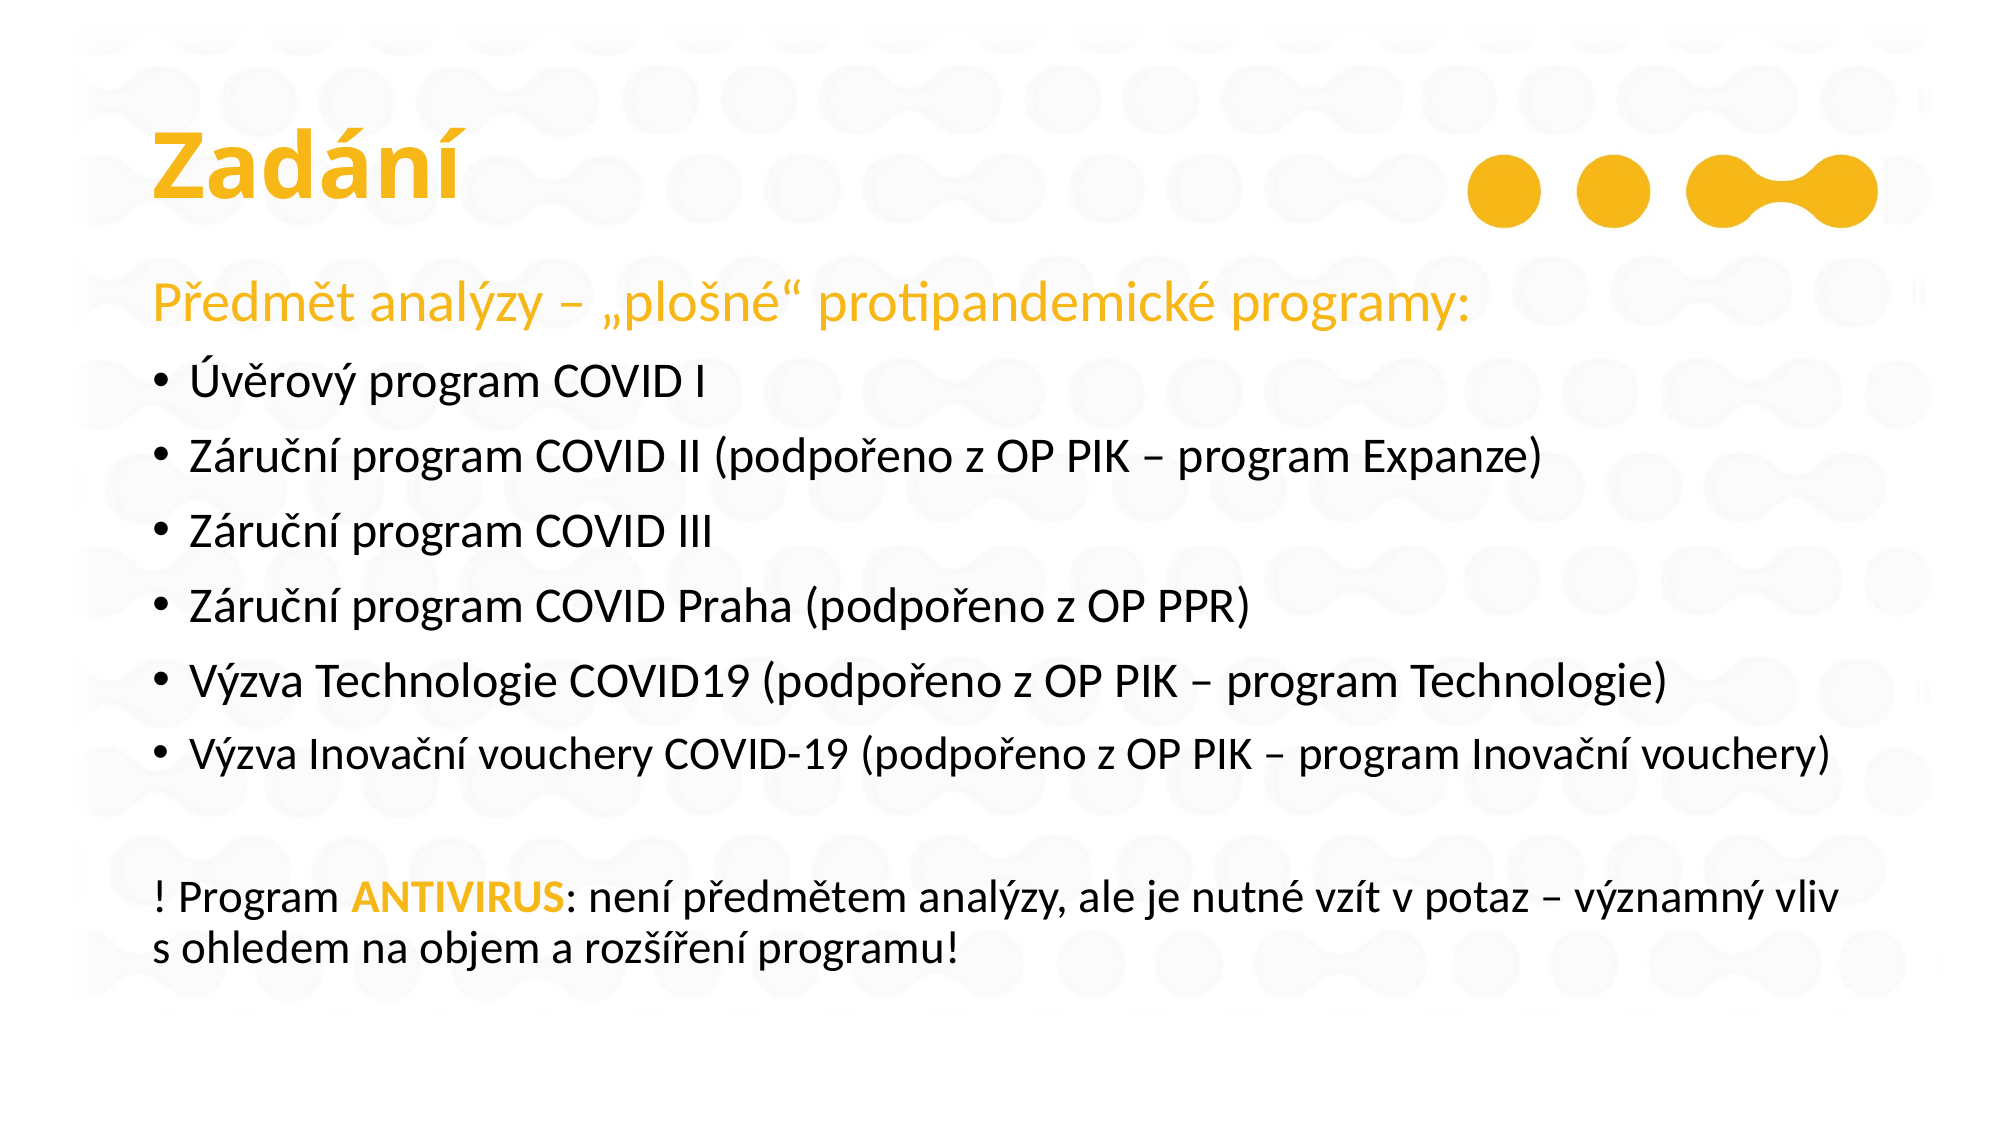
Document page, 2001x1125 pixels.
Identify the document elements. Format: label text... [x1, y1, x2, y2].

list Předmět analýzy – „plošné“ protipandemické programy: Úvěrový program COVID I Záruční program COVID II (podpořeno z OP PIK – program Expanze) Záruční program COVID III Záruční program COVID Praha (podpořeno z OP PPR) Výzva Technologie COVID19 (podpořeno z OP PIK – program Technologie) Výzva Inovační vouchery COVID-19 (podpořeno z OP PIK – program Inovační vouchery) ! Program ANTIVIRUS: není předmětem analýzy, ale je nutné vzít v potaz – významný vliv s ohledem na objem a rozšíření programu! [137, 263, 1863, 1014]
picture [100, 54, 1916, 989]
title Zadání [137, 59, 1863, 263]
